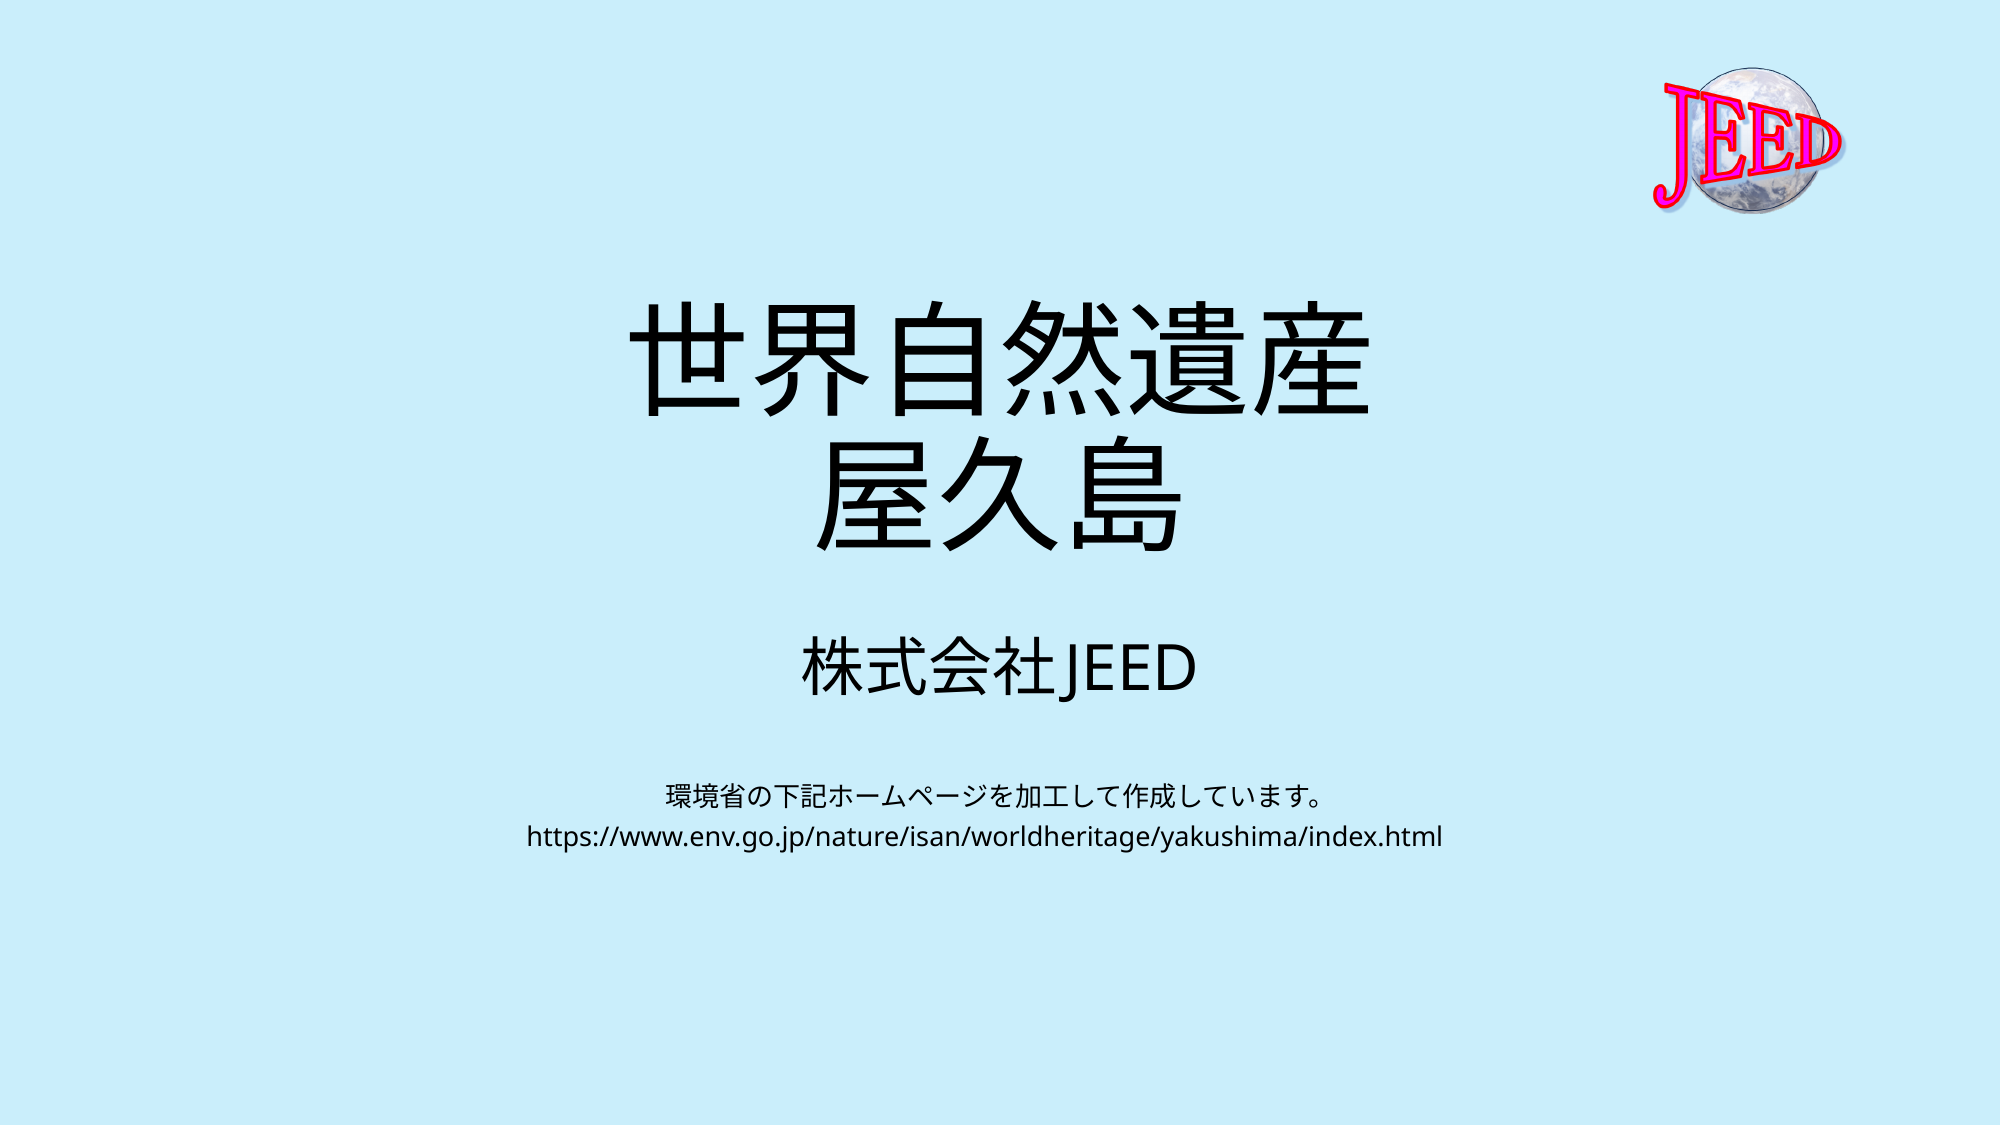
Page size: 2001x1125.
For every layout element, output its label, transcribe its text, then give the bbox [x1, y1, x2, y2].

picture [1653, 58, 1848, 225]
subtitle 株式会社JEED 環境省の下記ホームページを加工して作成しています。 https://www.env.go.jp/nature/isan/worldheritage/yakushima/index.html [249, 590, 1750, 863]
title 世界自然遺産 屋久島 [249, 184, 1750, 576]
